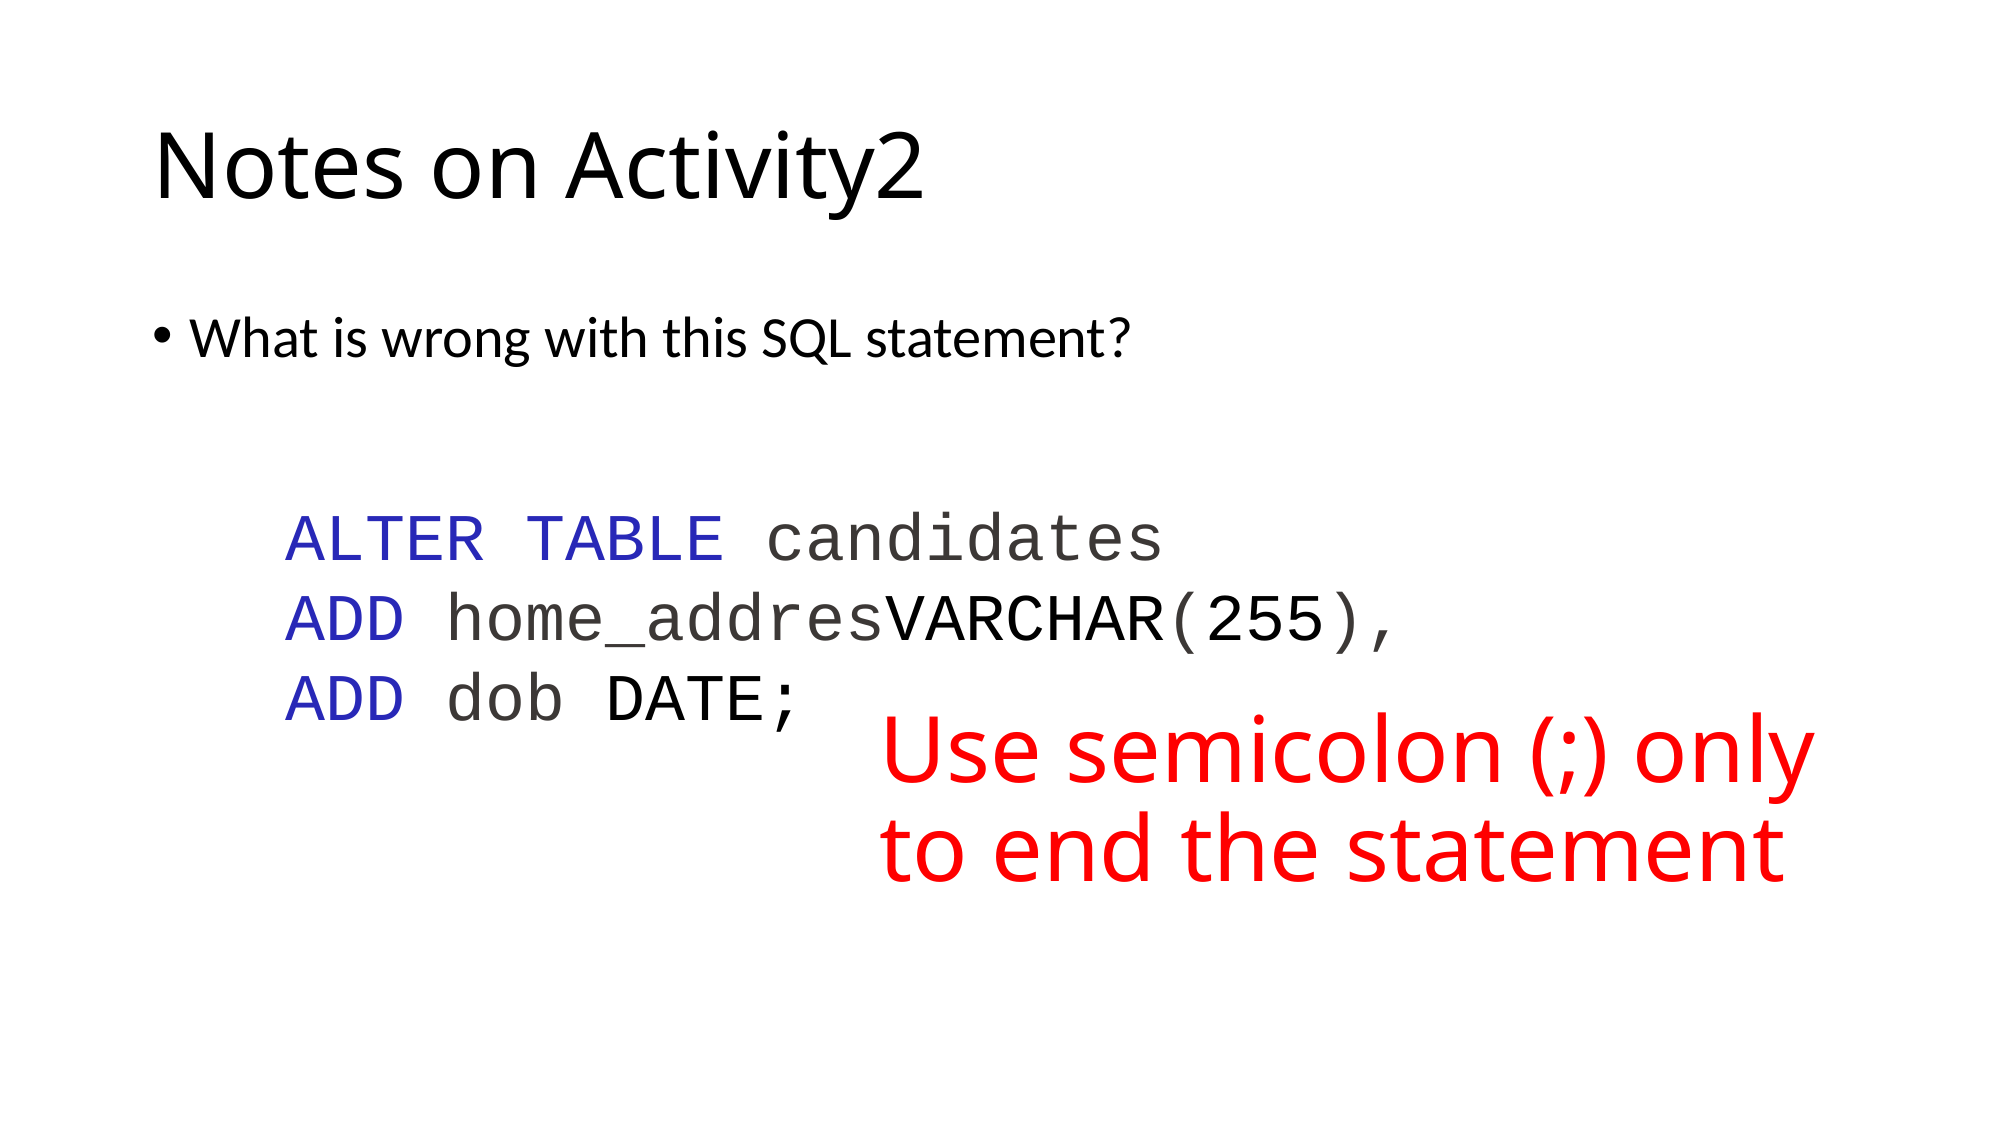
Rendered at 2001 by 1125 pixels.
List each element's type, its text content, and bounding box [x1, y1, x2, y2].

list What is wrong with this SQL statement? [137, 299, 1863, 1014]
title Notes on Activity2 [137, 59, 1863, 278]
text_box ALTER TABLE candidates ADD home_addresVARCHAR(255), ADD dob DATE; [271, 486, 1769, 742]
text_box Use semicolon (;) only to end the statement [864, 673, 1863, 932]
